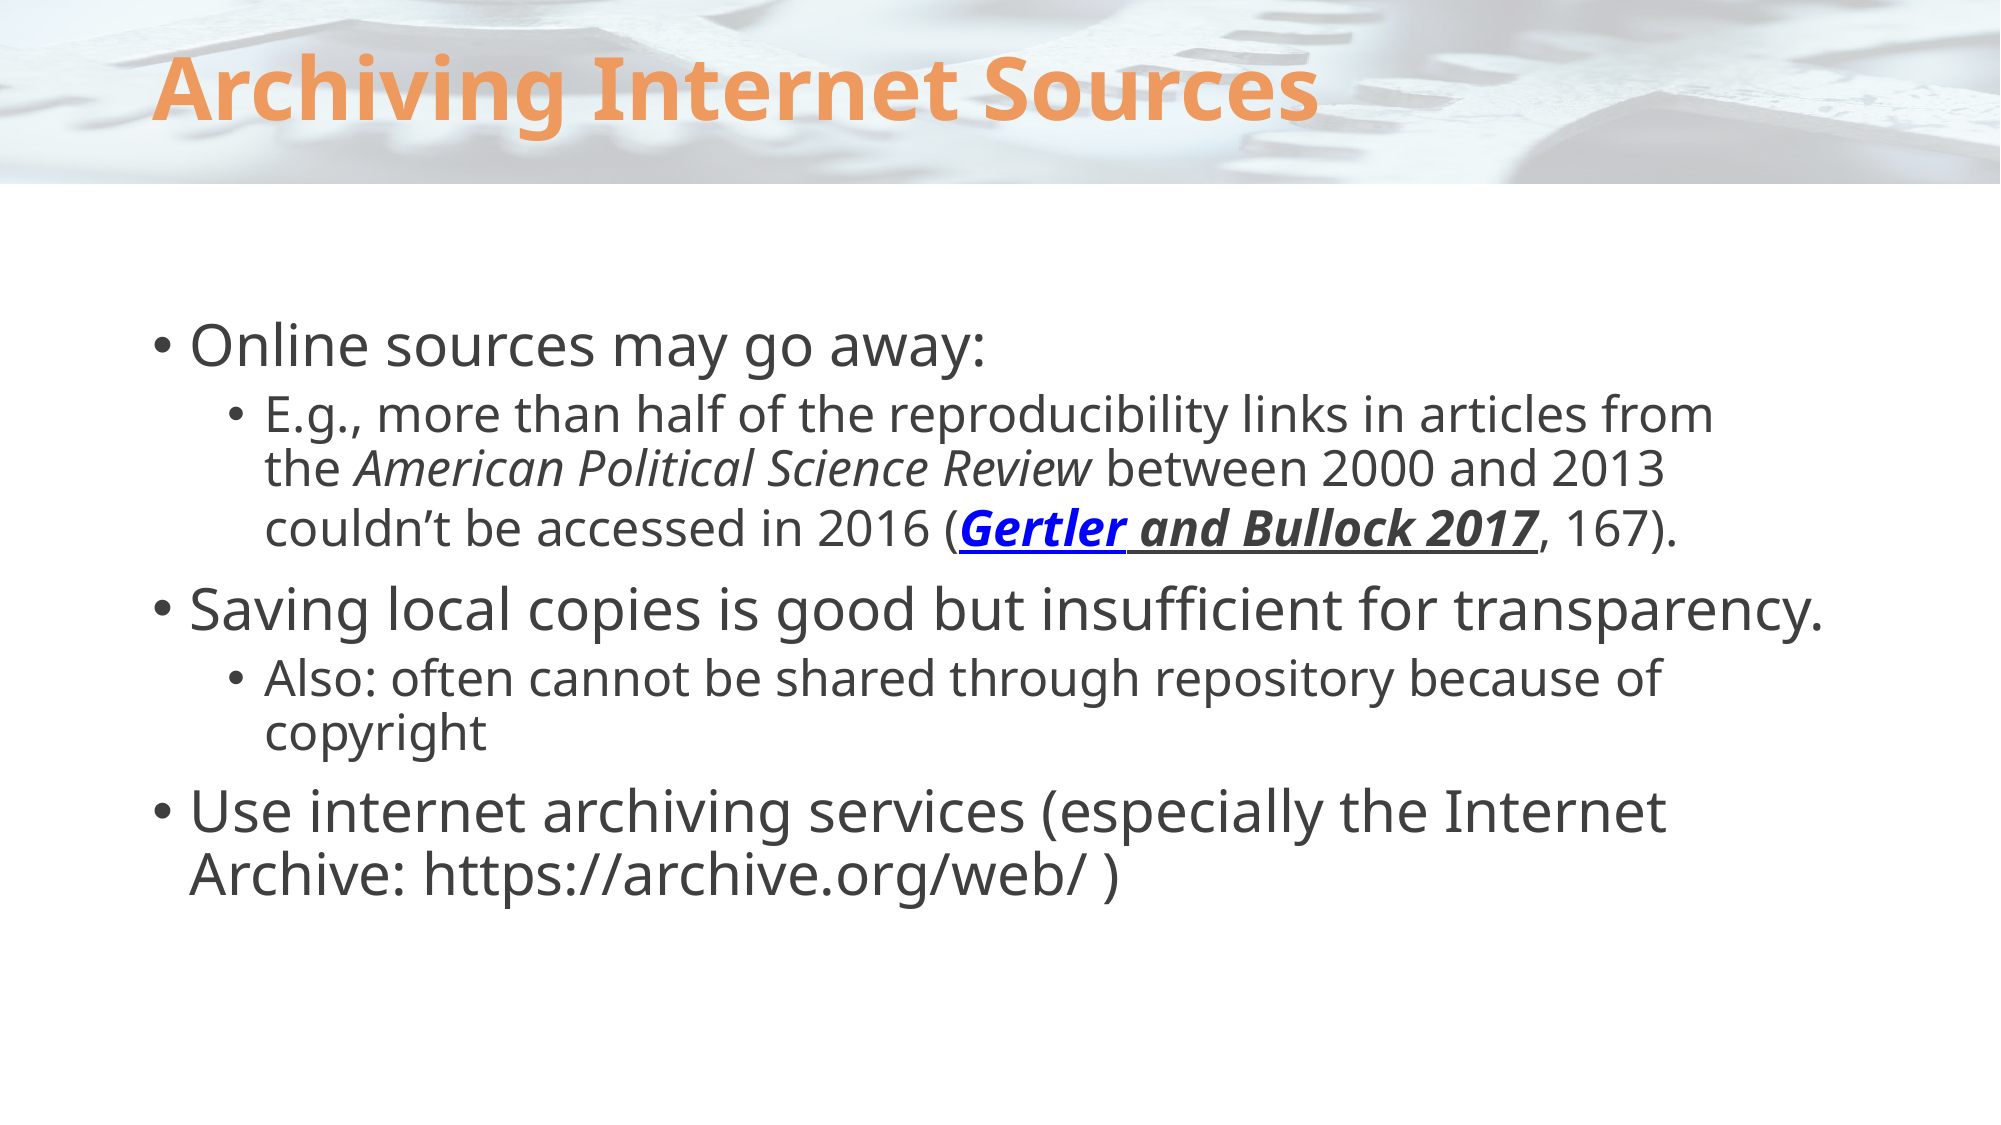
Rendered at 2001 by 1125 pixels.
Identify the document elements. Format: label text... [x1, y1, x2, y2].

list Online sources may go away: E.g., more than half of the reproducibility links in articles from the American Political Science Review between 2000 and 2013 couldn’t be accessed in 2016 (Gertler and Bullock 2017, 167). Saving local copies is good but insufficient for transparency. Also: often cannot be shared through repository because of copyright Use internet archiving services (especially the Internet Archive: https://archive.org/web/ ) [137, 308, 1863, 1023]
title Archiving Internet Sources [137, 29, 1863, 155]
